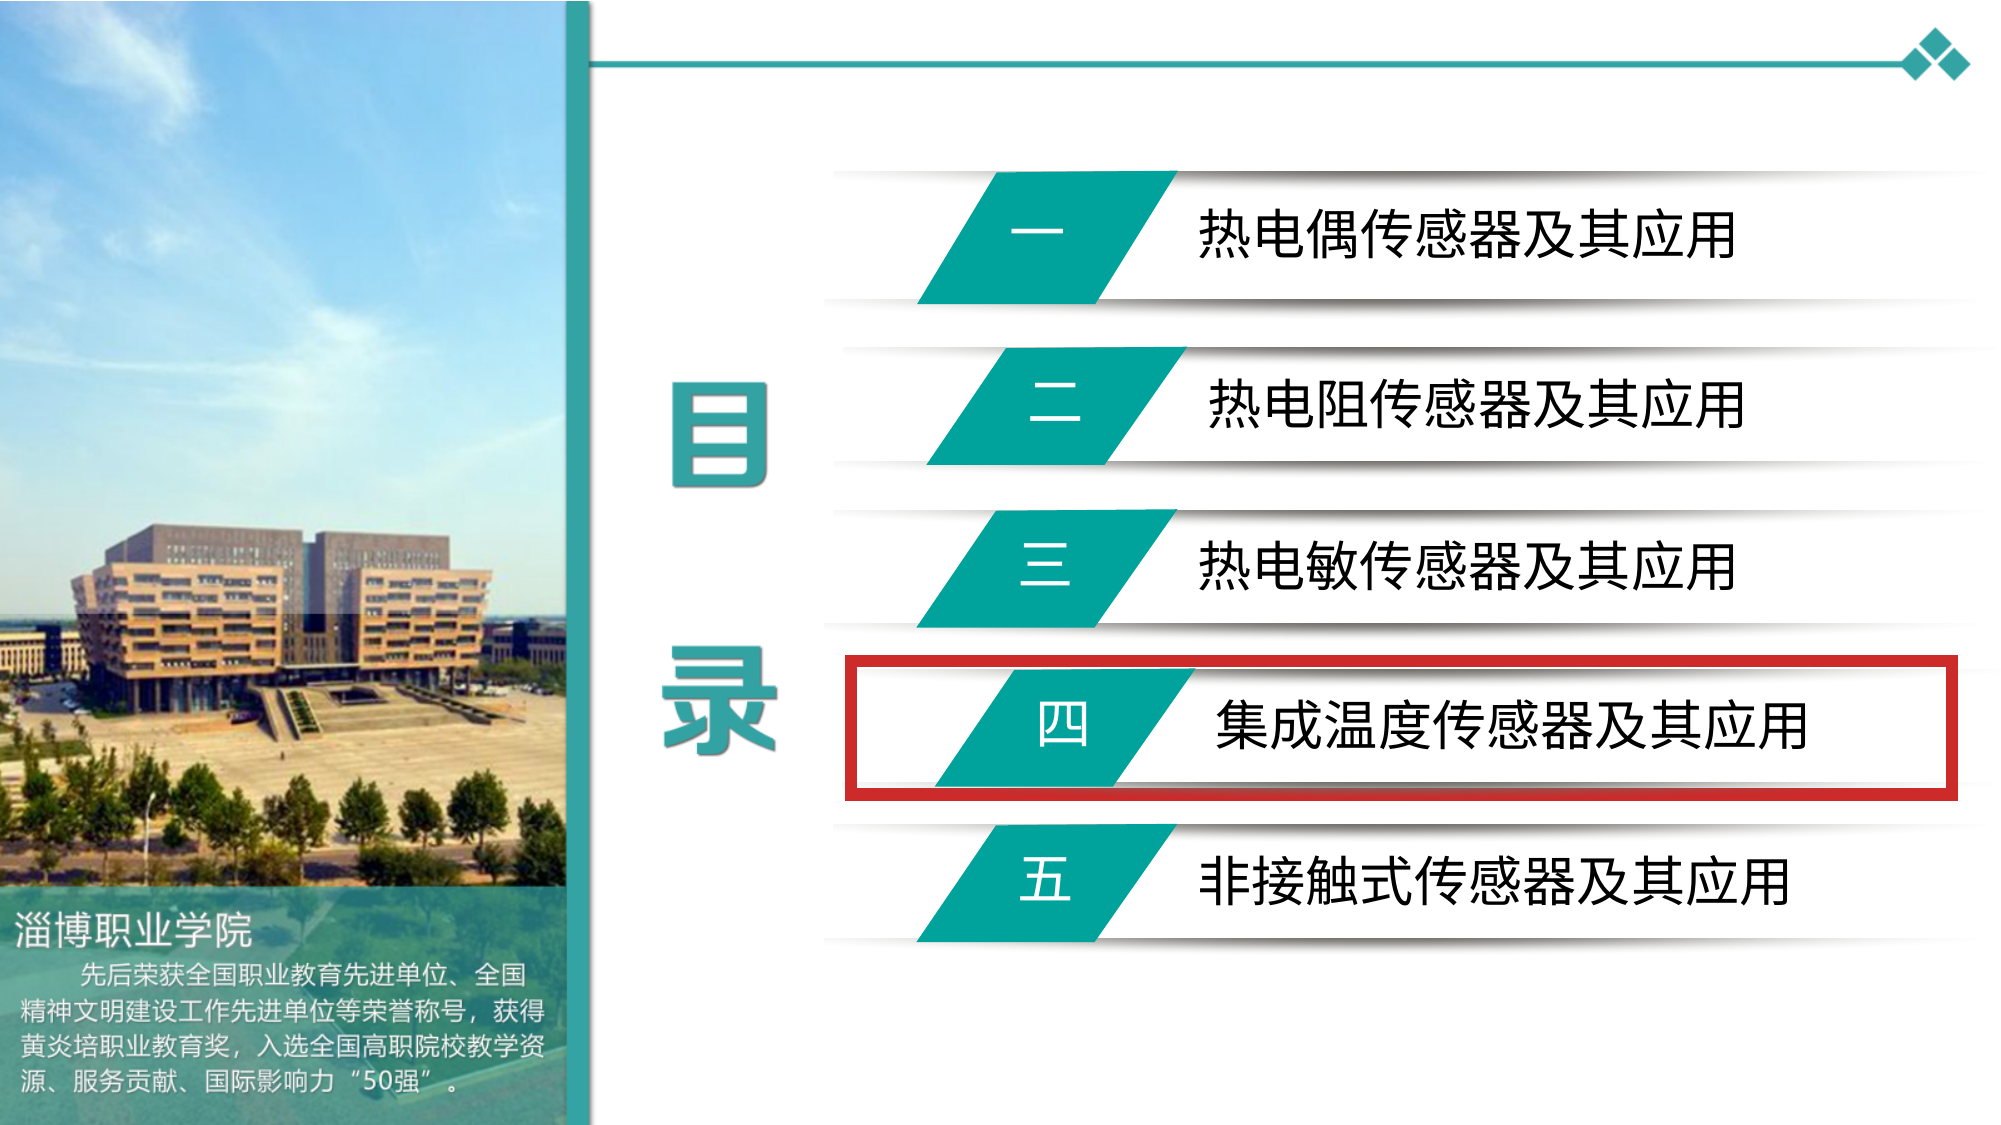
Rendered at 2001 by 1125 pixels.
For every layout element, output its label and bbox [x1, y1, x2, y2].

text_box [841, 668, 2000, 801]
text_box [824, 170, 1987, 320]
text_box [833, 346, 1996, 479]
picture [0, 1, 1999, 1125]
text_box [823, 509, 1986, 642]
text_box [823, 823, 1986, 956]
